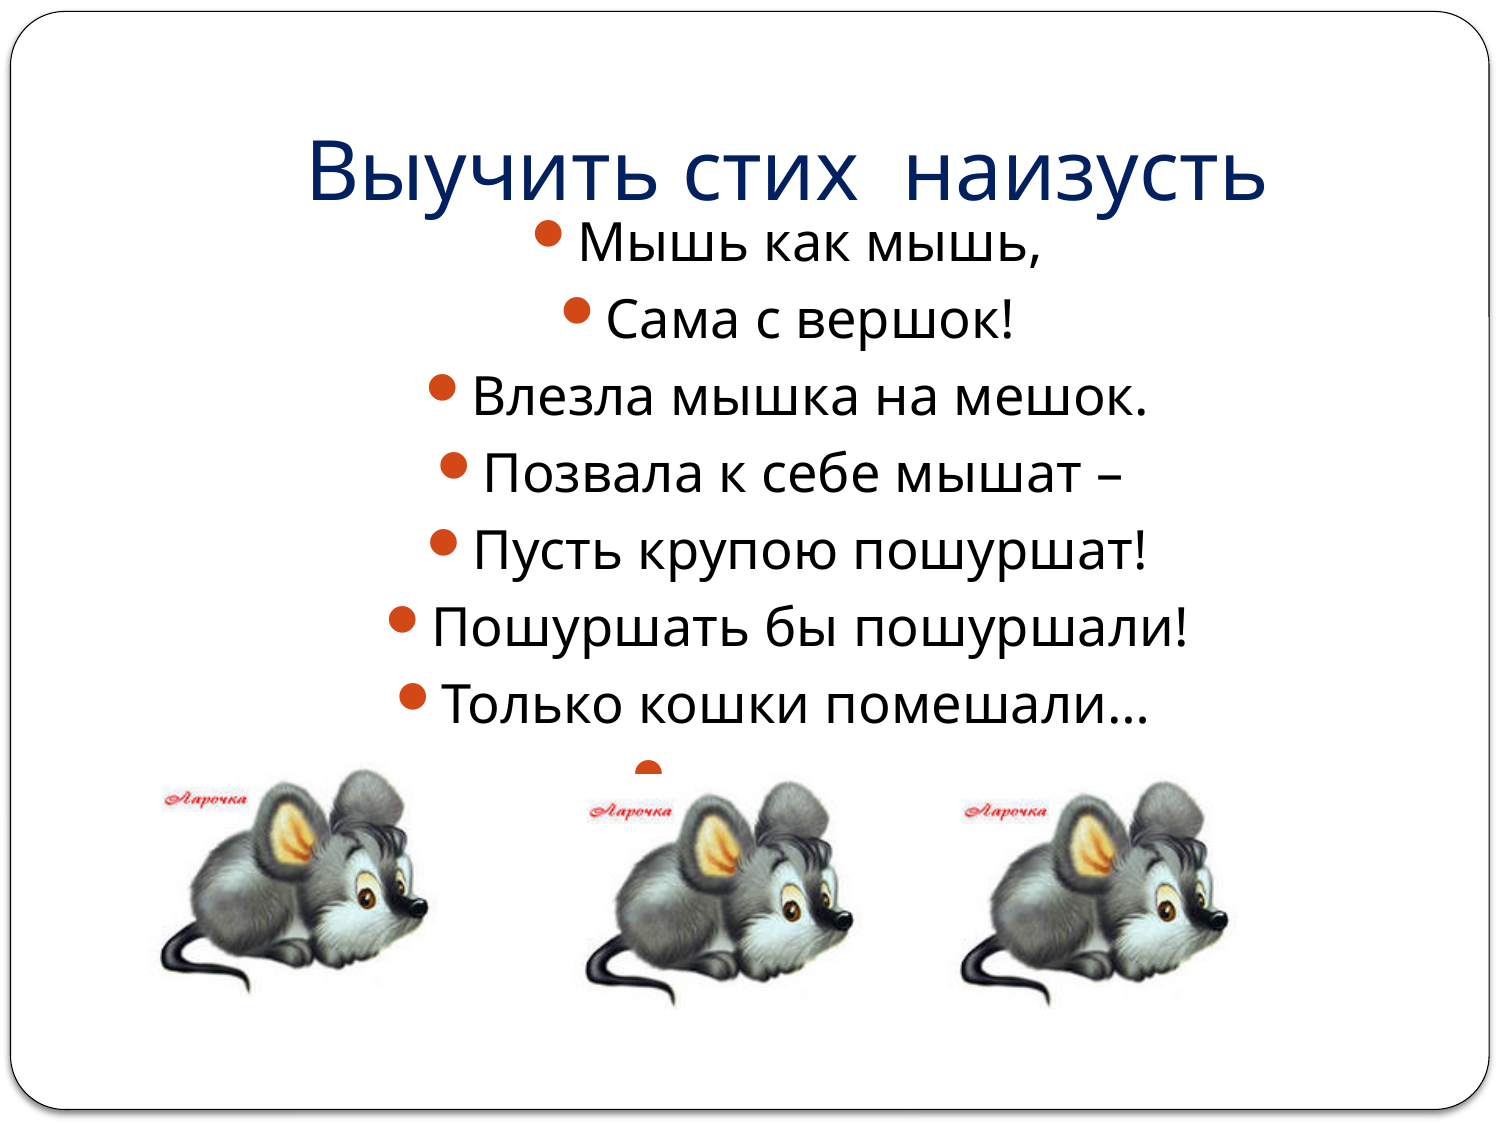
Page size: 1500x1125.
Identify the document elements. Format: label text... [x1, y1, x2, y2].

picture [137, 762, 451, 998]
picture [562, 774, 876, 1010]
list Мышь как мышь, Сама с вершок! Влезла мышка на мешок. Позвала к себе мышат – Пусть крупою пошуршат! Пошуршать бы пошуршали! Только кошки помешали… [150, 200, 1425, 1075]
title Выучить стих наизусть [150, 45, 1425, 200]
picture [937, 774, 1251, 1010]
